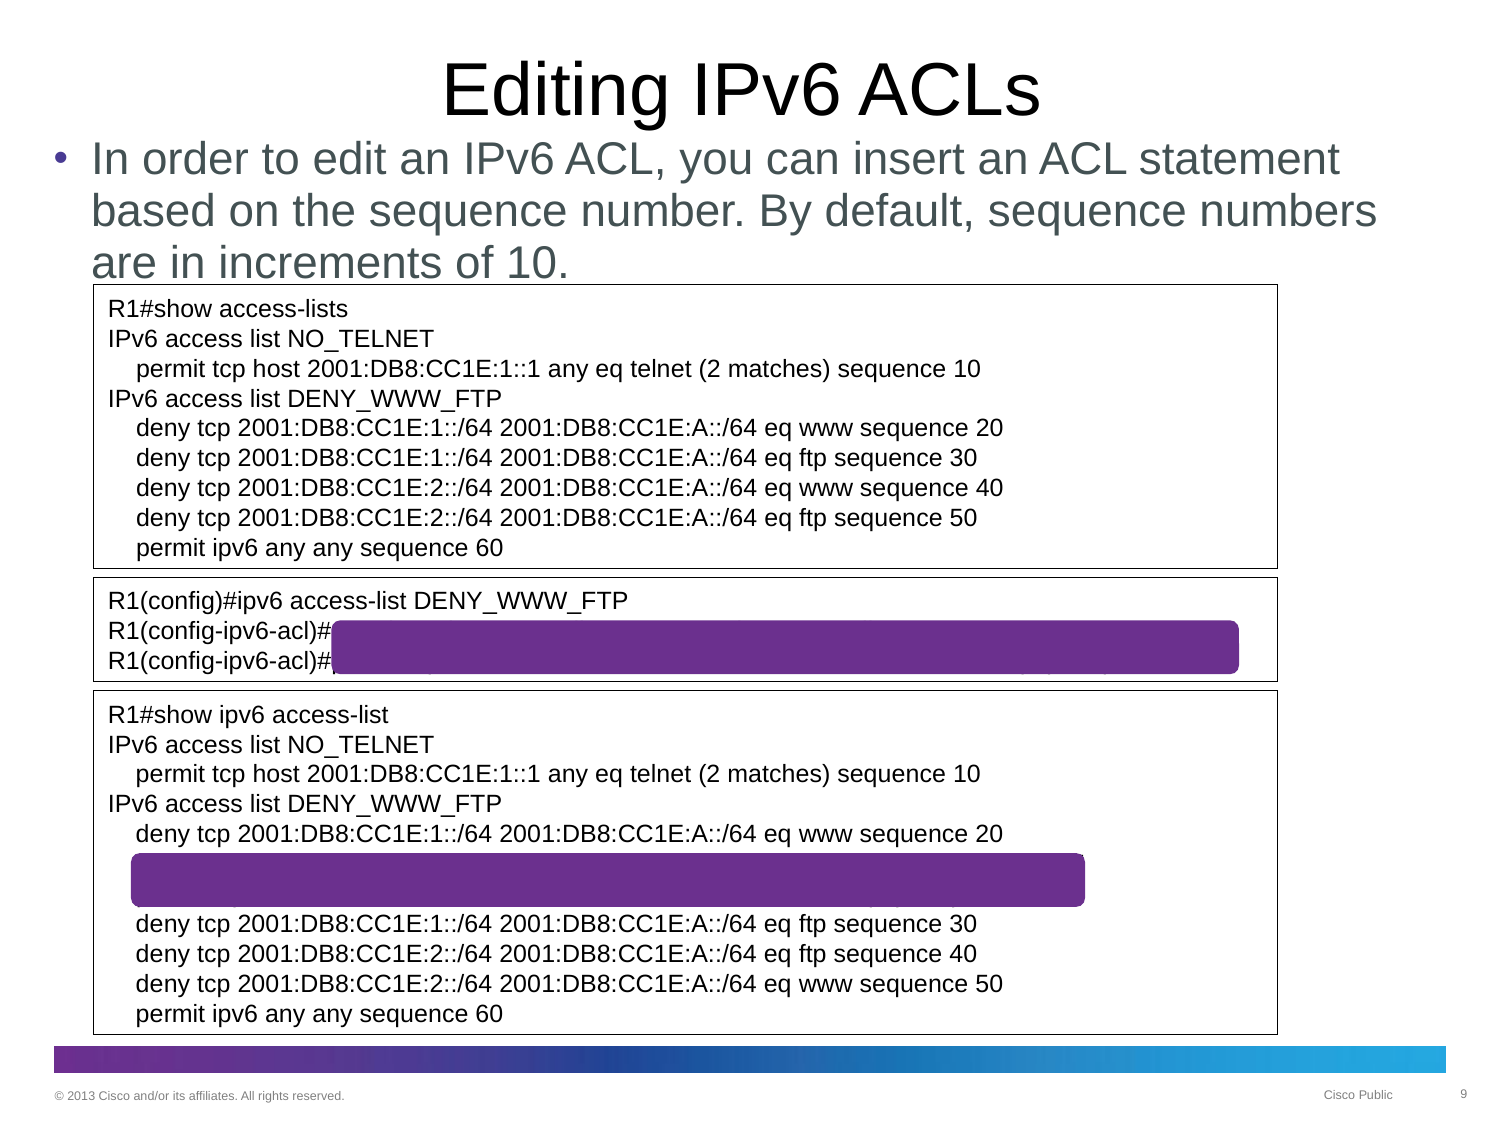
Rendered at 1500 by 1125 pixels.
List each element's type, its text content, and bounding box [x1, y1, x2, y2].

text_box R1#show ipv6 access-list IPv6 access list NO_TELNET permit tcp host 2001:DB8:CC1E:1::1 any eq telnet (2 matches) sequence 10 IPv6 access list DENY_WWW_FTP deny tcp 2001:DB8:CC1E:1::/64 2001:DB8:CC1E:A::/64 eq www sequence 20 permit tcp host 2001:DB8:CC1E:1::12 host 2001:DB8:CC1E:A:: eq www sequence 25 permit tcp host 2001:DB8:CC1E:1::12 host 2001:DB8:CC1E:A:: eq ftp sequence 25 deny tcp 2001:DB8:CC1E:1::/64 2001:DB8:CC1E:A::/64 eq ftp sequence 30 deny tcp 2001:DB8:CC1E:2::/64 2001:DB8:CC1E:A::/64 eq ftp sequence 40 deny tcp 2001:DB8:CC1E:2::/64 2001:DB8:CC1E:A::/64 eq www sequence 50 permit ipv6 any any sequence 60 [93, 690, 1278, 1035]
text_box R1(config)#ipv6 access-list DENY_WWW_FTP R1(config-ipv6-acl)#permit tcp host 2001:db8:cc1e:1::12 host 2001:db8:cc1e:a:: eq www sequence 25 R1(config-ipv6-acl)#permit tcp host 2001:db8:cc1e:1::12 host 2001:db8:cc1e:a:: eq ftp sequence 25 [93, 577, 1278, 682]
text_box [128, 850, 1088, 910]
list In order to edit an IPv6 ACL, you can insert an ACL statement based on the sequence number. By default, sequence numbers are in increments of 10. [38, 125, 1446, 340]
title Editing IPv6 ACLs [37, 0, 1447, 138]
text_box [329, 618, 1242, 677]
picture [54, 1046, 1446, 1073]
text_box R1#show access-lists IPv6 access list NO_TELNET permit tcp host 2001:DB8:CC1E:1::1 any eq telnet (2 matches) sequence 10 IPv6 access list DENY_WWW_FTP deny tcp 2001:DB8:CC1E:1::/64 2001:DB8:CC1E:A::/64 eq www sequence 20 deny tcp 2001:DB8:CC1E:1::/64 2001:DB8:CC1E:A::/64 eq ftp sequence 30 deny tcp 2001:DB8:CC1E:2::/64 2001:DB8:CC1E:A::/64 eq www sequence 40 deny tcp 2001:DB8:CC1E:2::/64 2001:DB8:CC1E:A::/64 eq ftp sequence 50 permit ipv6 any any sequence 60 [93, 284, 1278, 569]
